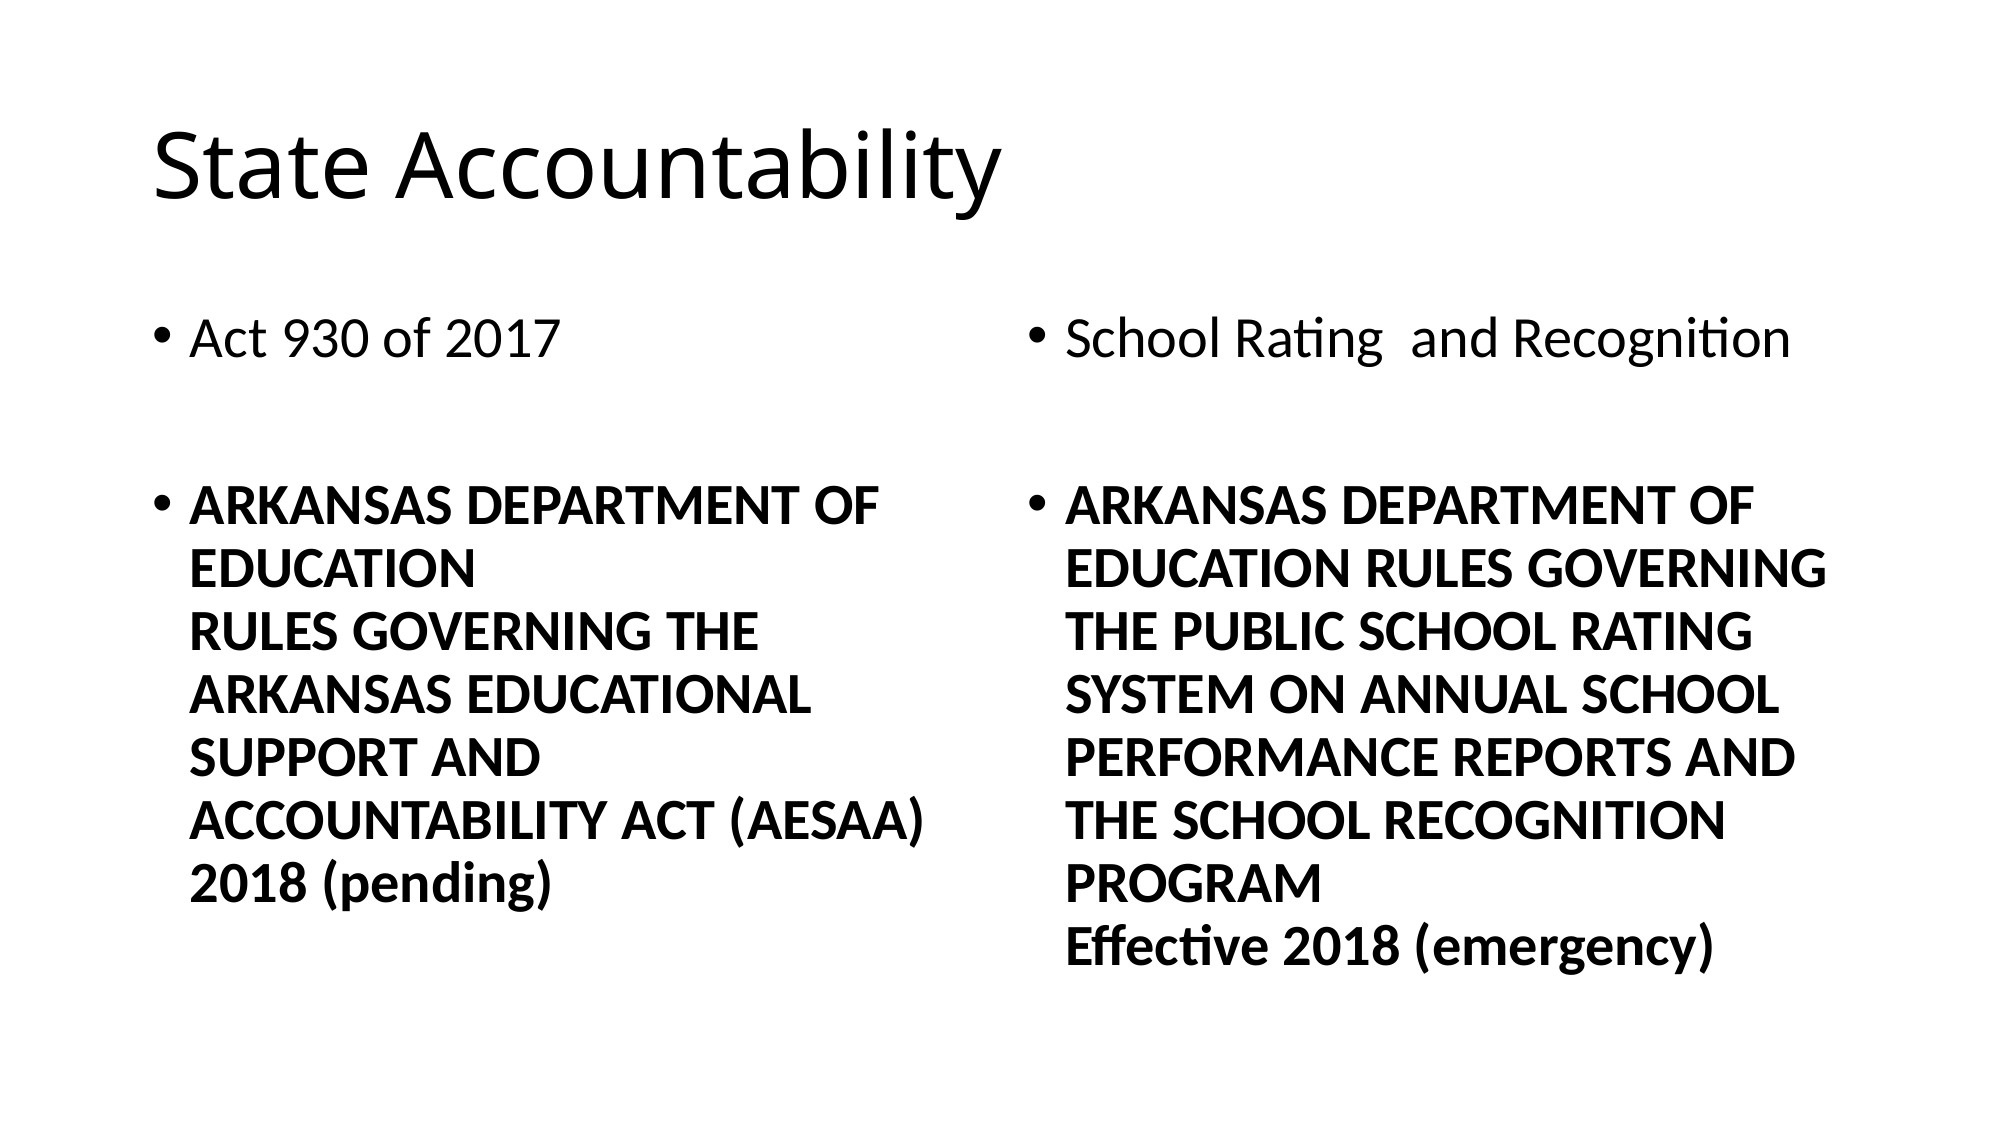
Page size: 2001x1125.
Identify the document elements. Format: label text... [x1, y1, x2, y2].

list Act 930 of 2017 ARKANSAS DEPARTMENT OF EDUCATION RULES GOVERNING THE ARKANSAS EDUCATIONAL SUPPORT AND ACCOUNTABILITY ACT (AESAA) 2018 (pending) [137, 299, 988, 1014]
title State Accountability [137, 59, 1863, 278]
list School Rating and Recognition ARKANSAS DEPARTMENT OF EDUCATION RULES GOVERNING THE PUBLIC SCHOOL RATING SYSTEM ON ANNUAL SCHOOL PERFORMANCE REPORTS AND THE SCHOOL RECOGNITION PROGRAM Effective 2018 (emergency) [1012, 299, 1863, 1014]
